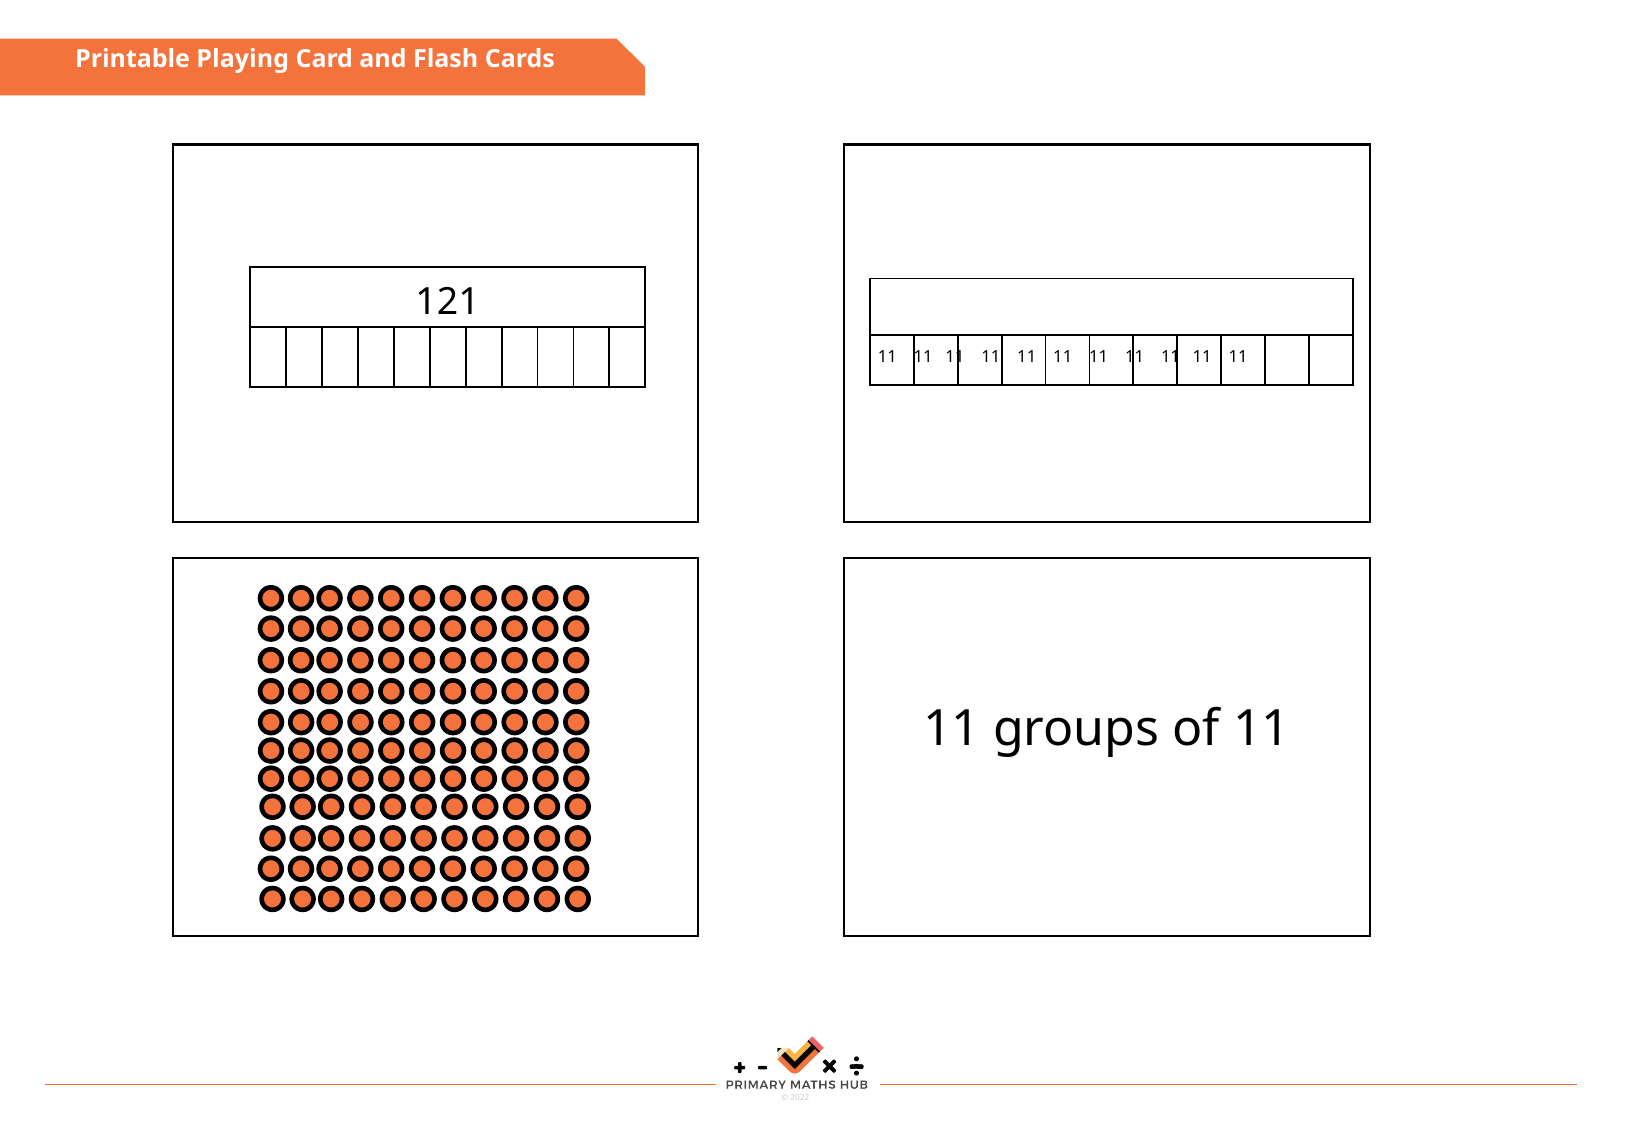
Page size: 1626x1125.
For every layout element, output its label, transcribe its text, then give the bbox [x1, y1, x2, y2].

table_cell [1266, 374, 1308, 384]
text_box [442, 826, 467, 851]
text_box [410, 616, 434, 641]
text_box [440, 679, 465, 704]
text_box [564, 766, 589, 791]
text_box [410, 648, 434, 673]
text_box [258, 856, 283, 881]
text_box [319, 887, 344, 911]
text_box [260, 794, 285, 819]
text_box [348, 586, 373, 611]
text_box [379, 586, 404, 611]
text_box [348, 766, 373, 791]
text_box [350, 794, 374, 819]
text_box [258, 648, 283, 673]
text_box [533, 616, 558, 641]
text_box [410, 586, 434, 611]
text_box [843, 143, 1371, 523]
text_box [535, 887, 559, 911]
text_box [289, 616, 313, 641]
text_box [289, 766, 314, 791]
text_box [172, 143, 699, 523]
text_box [380, 794, 405, 819]
table_cell [1222, 374, 1264, 384]
text_box [504, 826, 529, 851]
text_box [259, 679, 283, 704]
text_box [289, 648, 313, 673]
text_box [411, 826, 436, 851]
text_box [348, 710, 373, 735]
text_box [502, 648, 527, 673]
text_box [259, 738, 283, 763]
text_box [410, 856, 434, 881]
text_box [471, 586, 496, 611]
text_box [471, 679, 496, 704]
text_box [441, 710, 465, 735]
text_box [411, 794, 436, 819]
table_header [871, 279, 1352, 334]
text_box [473, 887, 498, 911]
text_box [289, 679, 314, 704]
text_box [564, 738, 589, 763]
table_cell [538, 328, 573, 386]
table_cell [503, 328, 537, 386]
text_box [348, 856, 373, 881]
text_box [379, 766, 404, 791]
text_box [442, 794, 467, 819]
table_cell [251, 328, 285, 386]
text_box [317, 738, 342, 763]
text_box [319, 826, 344, 851]
text_box [533, 710, 558, 735]
text_box [379, 679, 404, 704]
text_box [259, 710, 283, 735]
table_cell [1178, 374, 1220, 384]
text_box [350, 826, 374, 851]
text_box [502, 766, 527, 791]
text_box [290, 794, 315, 819]
text_box [471, 648, 496, 673]
text_box 11 11 11 11 11 11 11 11 11 11 11 [863, 338, 1389, 374]
table_cell [871, 374, 913, 384]
text_box [504, 887, 529, 911]
table_cell [359, 328, 393, 386]
text_box [411, 887, 436, 911]
table_cell [287, 328, 321, 386]
text_box [533, 679, 558, 704]
text_box [471, 856, 496, 881]
text_box [258, 616, 283, 641]
text_box [535, 826, 559, 851]
picture [722, 1034, 872, 1094]
text_box [319, 794, 344, 819]
table_cell [1310, 374, 1352, 384]
text_box [440, 616, 465, 641]
text_box [348, 648, 373, 673]
text_box [471, 616, 496, 641]
text_box [258, 586, 283, 611]
text_box [317, 648, 342, 673]
text_box [533, 856, 558, 881]
text_box [317, 679, 342, 704]
text_box [317, 766, 342, 791]
text_box [289, 856, 313, 881]
text_box [564, 586, 589, 611]
text_box [440, 856, 465, 881]
text_box [260, 887, 285, 911]
text_box [379, 710, 404, 735]
text_box [410, 738, 435, 763]
text_box [471, 710, 496, 735]
text_box [348, 616, 373, 641]
text_box [564, 710, 589, 735]
text_box [502, 710, 527, 735]
text_box [473, 794, 498, 819]
table_cell [467, 328, 501, 386]
text_box [317, 616, 342, 641]
text_box [564, 648, 589, 673]
text_box [380, 887, 405, 911]
text_box [289, 710, 314, 735]
text_box [289, 738, 314, 763]
text_box [843, 557, 1371, 937]
text_box [440, 586, 465, 611]
table_cell [395, 328, 429, 386]
text_box [410, 766, 435, 791]
text_box [317, 710, 342, 735]
text_box [440, 648, 465, 673]
text_box [533, 766, 558, 791]
text_box [535, 794, 559, 819]
text_box [348, 679, 373, 704]
text_box [348, 738, 373, 763]
text_box [290, 826, 315, 851]
text_box Printable Playing Card and Flash Cards [0, 37, 646, 97]
table_cell [610, 328, 644, 386]
table_header 121 [251, 268, 644, 326]
table_cell [431, 328, 465, 386]
text_box [564, 856, 589, 881]
table_cell [915, 374, 957, 384]
text_box [504, 794, 529, 819]
text_box [502, 856, 527, 881]
text_box [471, 738, 496, 763]
text_box © 2022 [720, 1084, 870, 1110]
text_box [441, 738, 465, 763]
text_box [502, 586, 527, 611]
text_box [441, 766, 465, 791]
table_cell [959, 374, 1001, 384]
table_cell [574, 328, 608, 386]
text_box [259, 766, 283, 791]
text_box [533, 586, 558, 611]
text_box [317, 856, 342, 881]
text_box [533, 648, 558, 673]
text_box [502, 679, 527, 704]
text_box [172, 557, 699, 937]
text_box [564, 616, 589, 641]
text_box [471, 766, 496, 791]
text_box [317, 586, 342, 611]
table_cell [1003, 374, 1045, 384]
text_box [502, 616, 527, 641]
text_box [473, 826, 498, 851]
text_box [564, 679, 589, 704]
text_box [533, 738, 558, 763]
text_box [379, 648, 404, 673]
text_box [410, 710, 435, 735]
text_box [565, 826, 590, 851]
table_cell [323, 328, 357, 386]
text_box [410, 679, 435, 704]
text_box [350, 887, 374, 911]
text_box 11 groups of 11 [844, 688, 1370, 763]
text_box [290, 887, 315, 911]
text_box [380, 826, 405, 851]
text_box [379, 856, 404, 881]
text_box [379, 616, 404, 641]
table_cell [1046, 374, 1089, 384]
text_box [379, 738, 404, 763]
text_box [565, 887, 590, 911]
text_box [442, 887, 467, 911]
table_cell [1090, 374, 1132, 384]
text_box [502, 738, 527, 763]
text_box [289, 586, 313, 611]
text_box [260, 826, 285, 851]
table_cell [1134, 374, 1176, 384]
text_box [565, 794, 590, 819]
